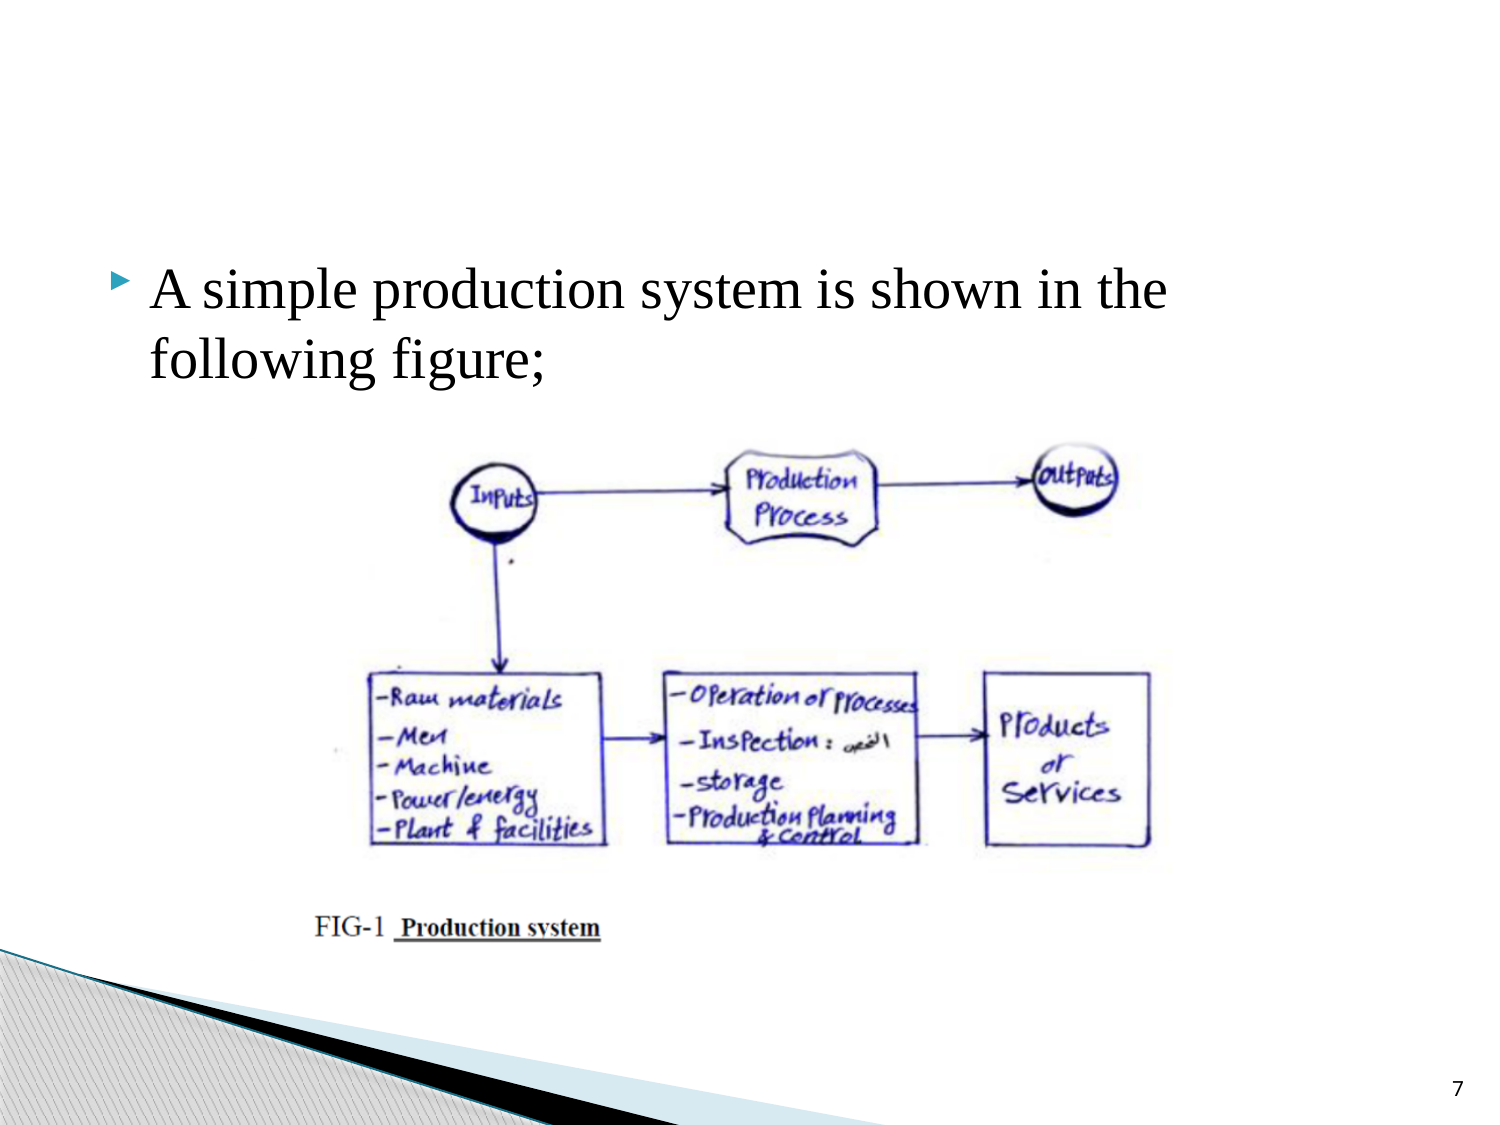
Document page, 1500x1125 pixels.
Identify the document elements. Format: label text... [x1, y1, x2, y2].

slide_number 7 [1418, 1051, 1479, 1112]
list A simple production system is shown in the following figure; [75, 243, 1425, 986]
picture [224, 437, 1198, 962]
